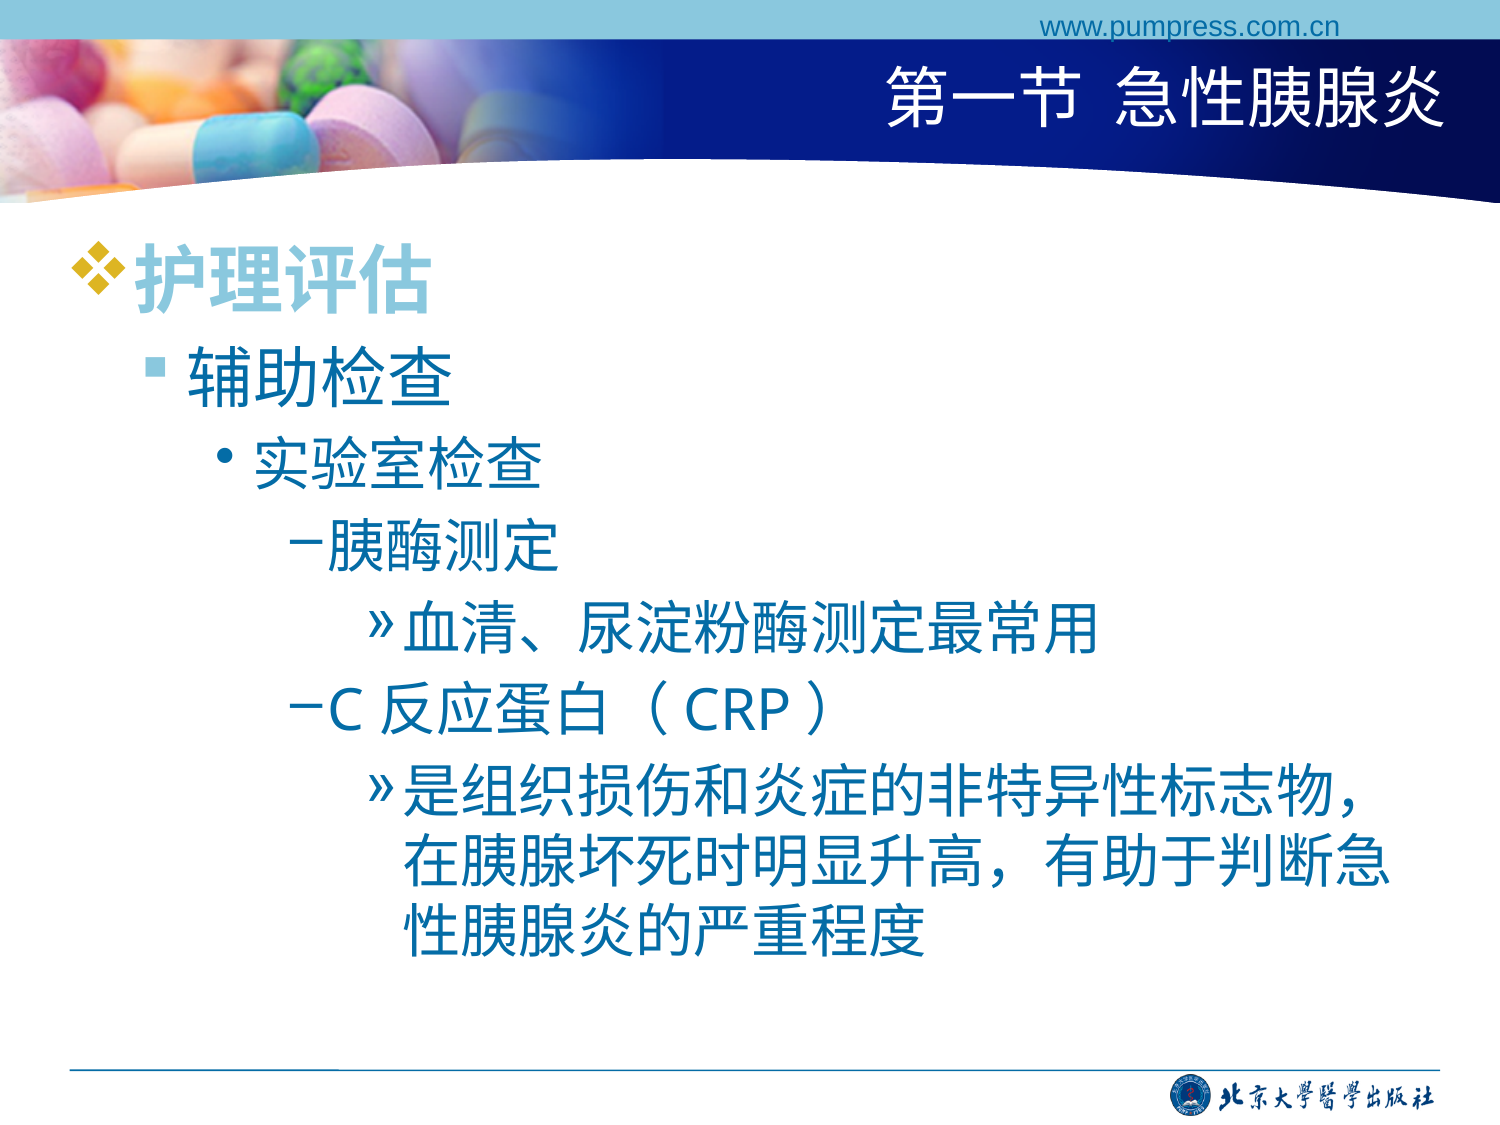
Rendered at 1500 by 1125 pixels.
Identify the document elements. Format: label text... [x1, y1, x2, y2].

list 护理评估 辅助检查 实验室检查 胰酶测定 血清、尿淀粉酶测定最常用 C反应蛋白（CRP） 是组织损伤和炎症的非特异性标志物，在胰腺坏死时明显升高，有助于判断急性胰腺炎的严重程度 [49, 224, 1463, 1026]
picture [1170, 1074, 1436, 1118]
title 第一节 急性胰腺炎 [137, 49, 1463, 143]
slide_number www.pumpress.com.cn [1025, 0, 1463, 38]
picture [0, 40, 1500, 203]
